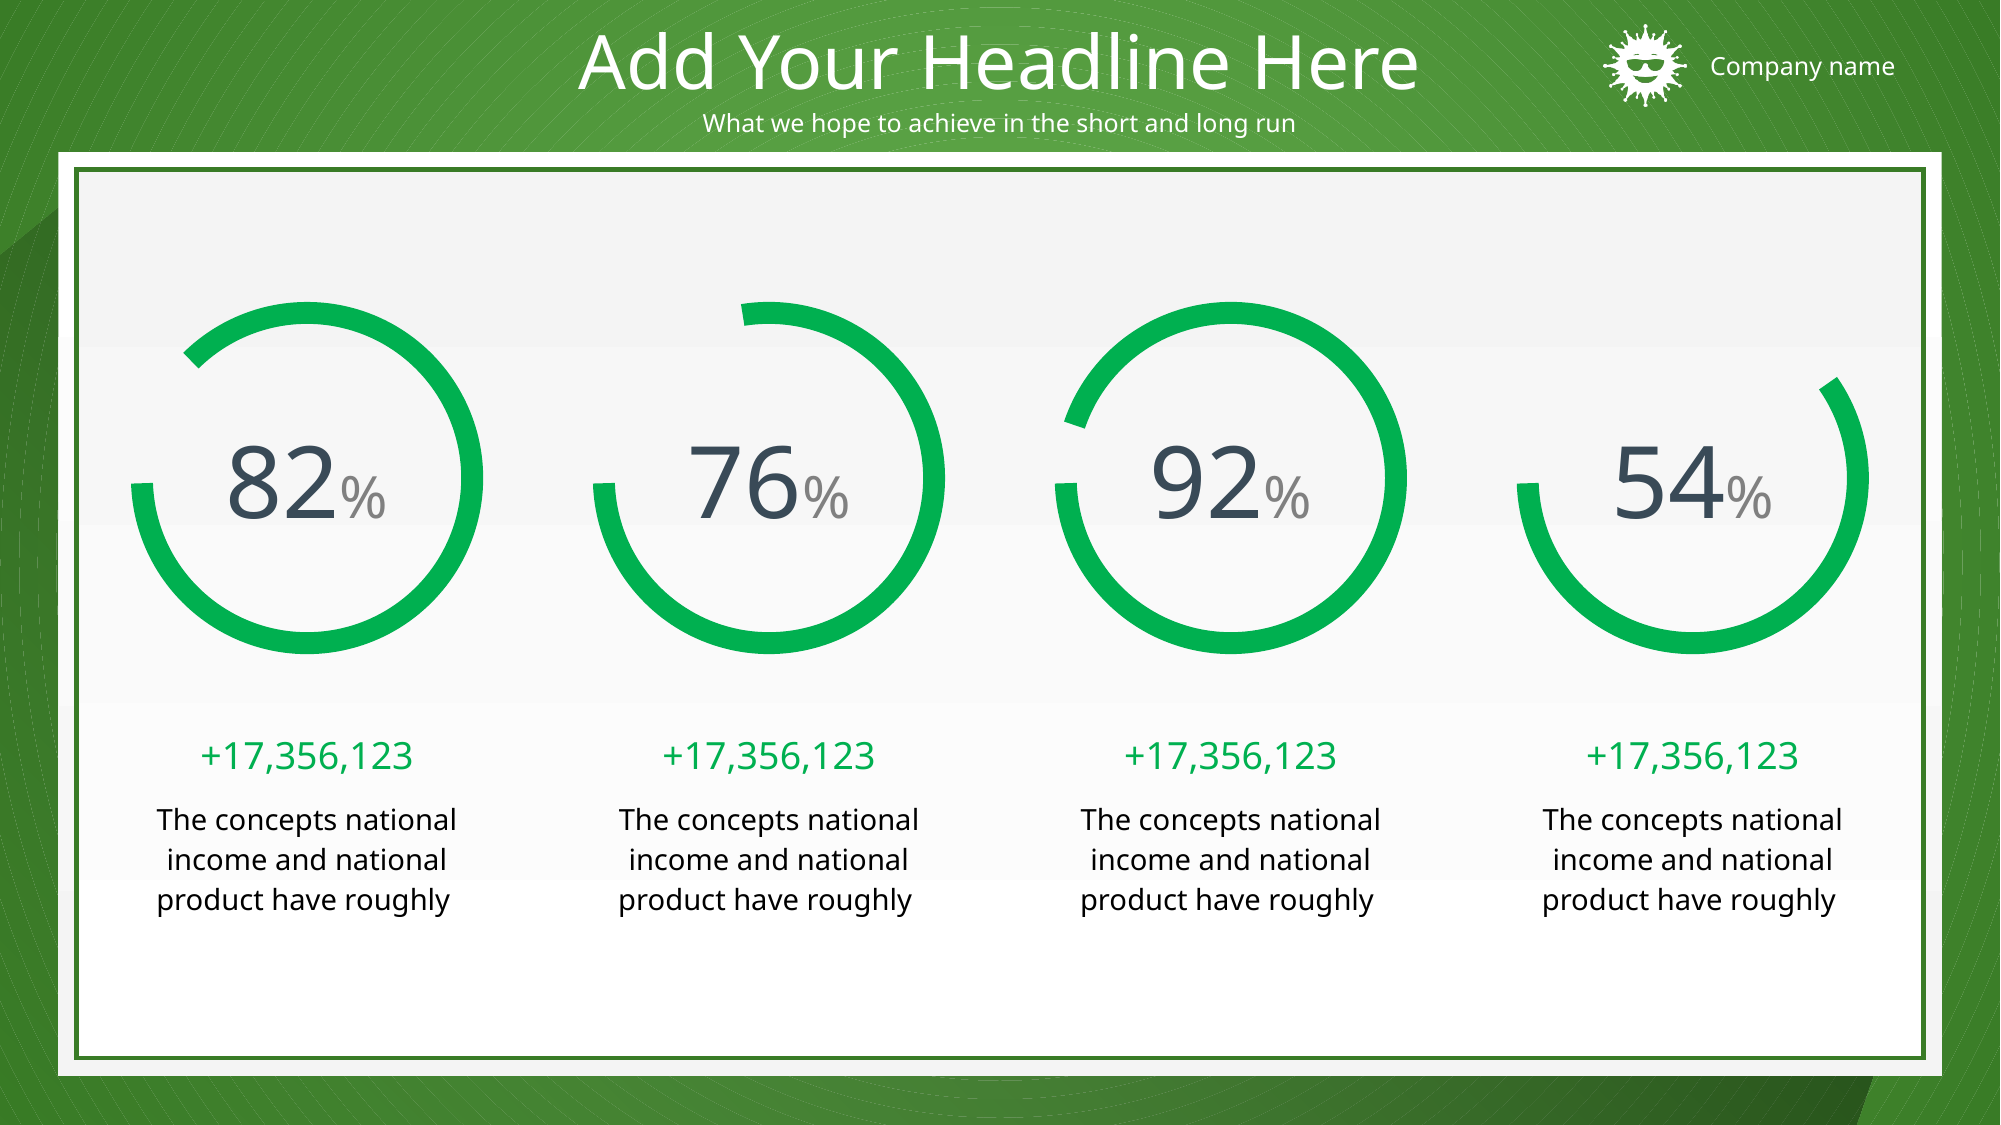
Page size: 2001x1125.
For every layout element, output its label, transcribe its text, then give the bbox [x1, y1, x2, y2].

text_box [57, 151, 1943, 1077]
text_box +17,356,123 [647, 724, 891, 784]
picture [1603, 24, 1687, 107]
text_box 54% [1596, 410, 1790, 546]
text_box [1515, 375, 1870, 656]
text_box [129, 300, 485, 656]
text_box Add Your Headline Here [563, 7, 1437, 113]
text_box [1053, 300, 1409, 656]
text_box [0, 206, 1874, 1125]
text_box 92% [1134, 410, 1328, 546]
text_box The concepts national income and national product have roughly [1497, 789, 1888, 924]
text_box +17,356,123 [1109, 724, 1353, 784]
text_box [76, 168, 1924, 1059]
text_box 82% [210, 410, 404, 546]
text_box [591, 300, 947, 656]
text_box The concepts national income and national product have roughly [574, 789, 964, 924]
text_box The concepts national income and national product have roughly [1036, 789, 1426, 924]
text_box +17,356,123 [185, 724, 429, 784]
text_box +17,356,123 [1571, 724, 1815, 784]
text_box What we hope to achieve in the short and long run [687, 97, 1313, 145]
text_box 76% [672, 410, 866, 546]
text_box The concepts national income and national product have roughly [112, 789, 502, 924]
